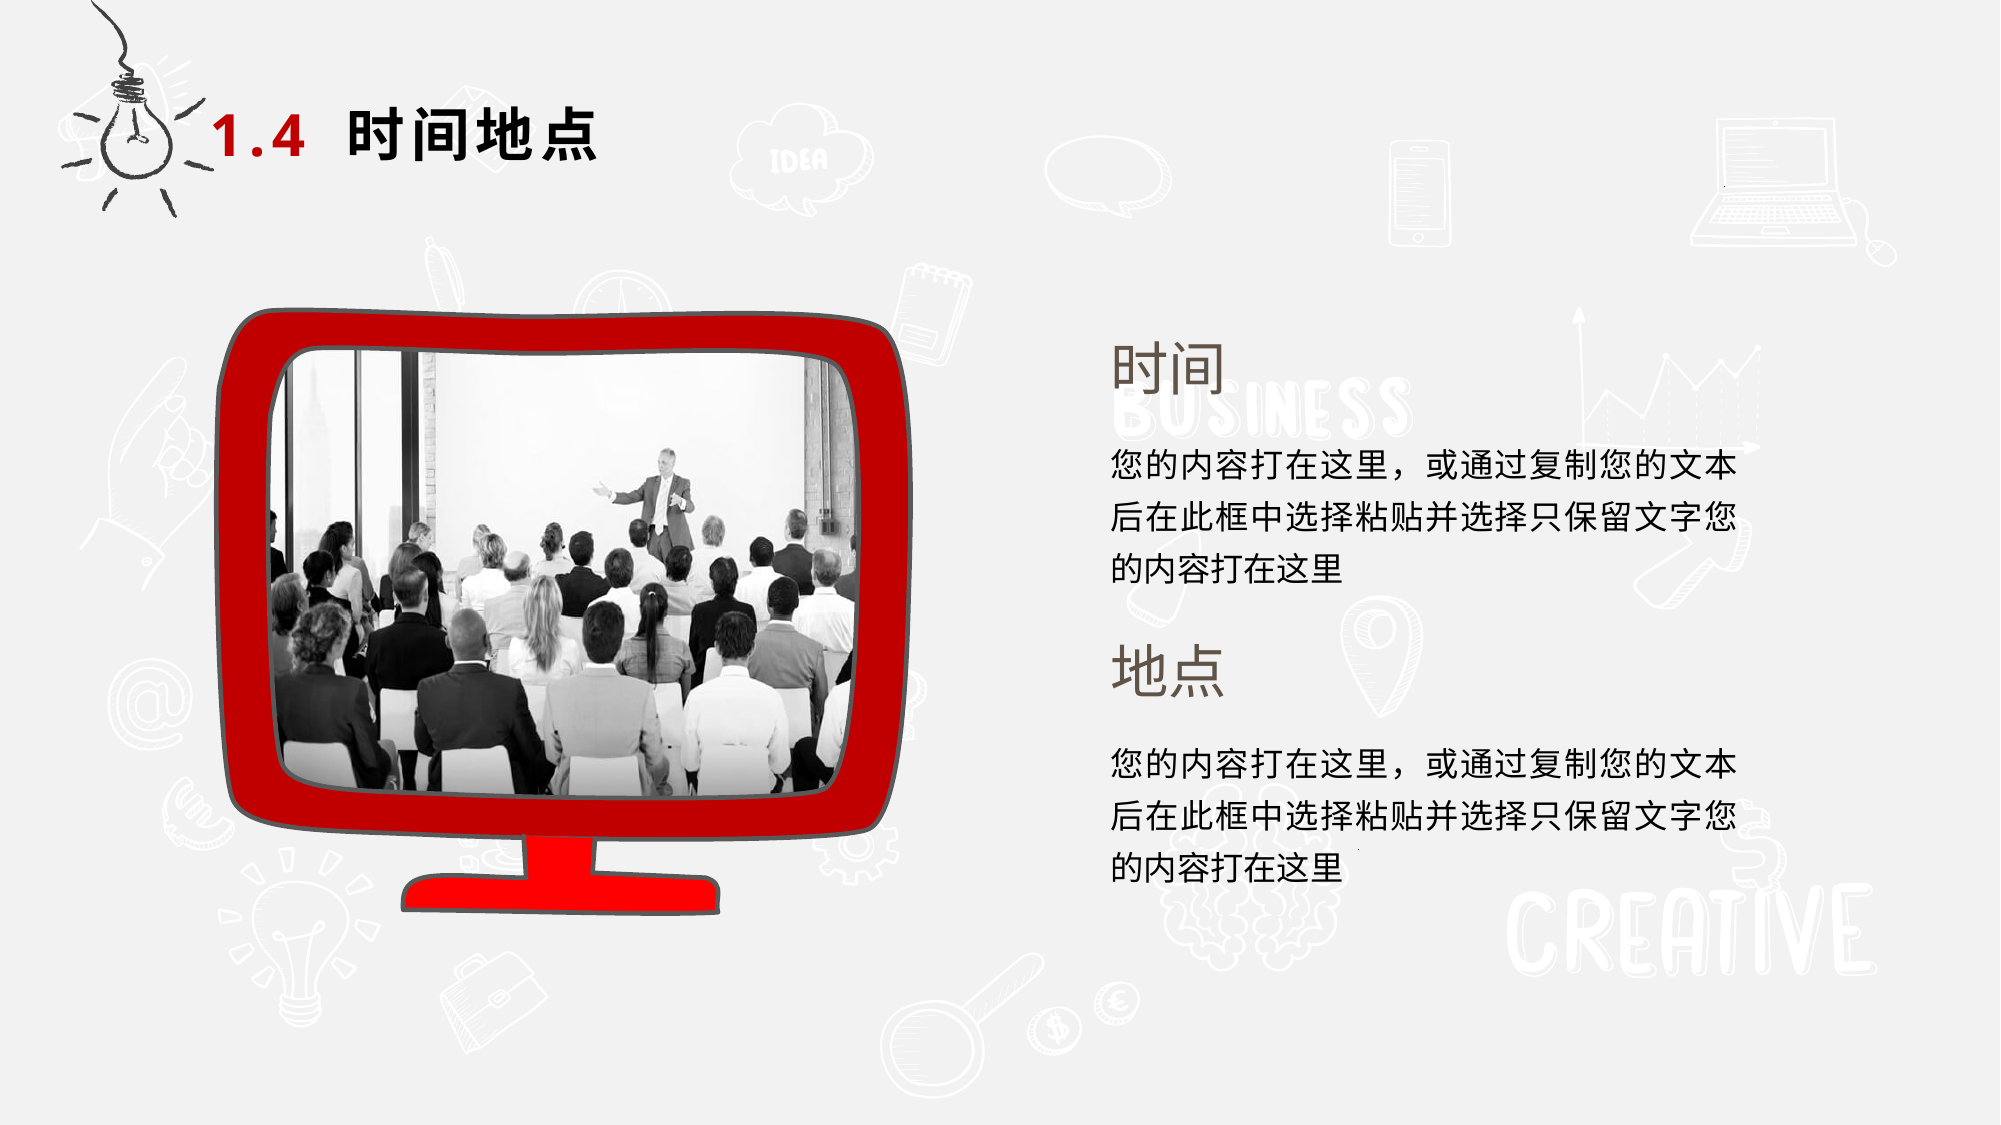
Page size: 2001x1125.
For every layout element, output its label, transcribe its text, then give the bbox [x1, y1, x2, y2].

text_box 您的内容打在这里，或通过复制您的文本后在此框中选择粘贴并选择只保留文字您的内容打在这里 [1096, 424, 1754, 595]
text_box 1.4 时间地点 [194, 91, 614, 176]
text_box 时间 [1096, 324, 1466, 410]
text_box 地点 [1096, 628, 1466, 713]
text_box 您的内容打在这里，或通过复制您的文本后在此框中选择粘贴并选择只保留文字您的内容打在这里 [1096, 724, 1754, 895]
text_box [216, 309, 911, 914]
